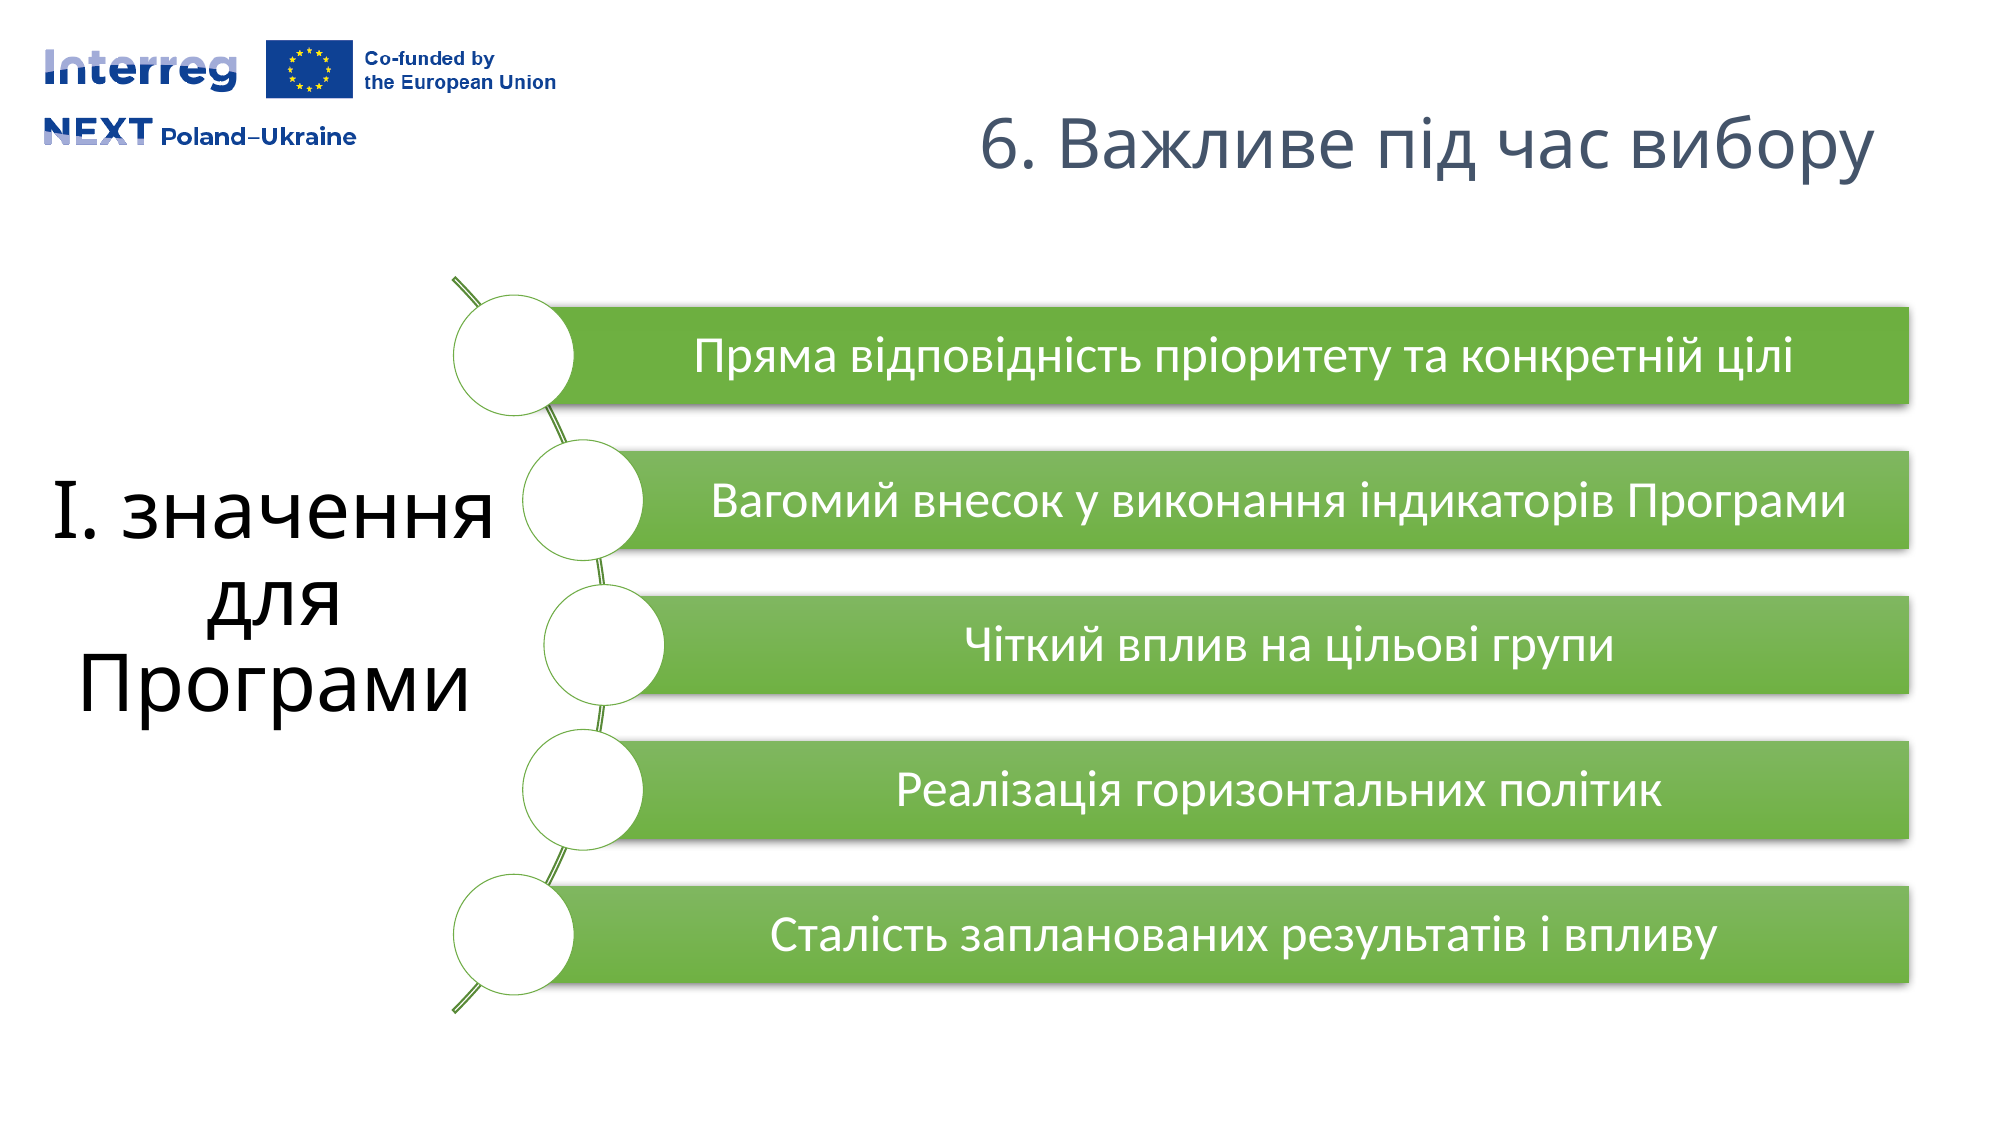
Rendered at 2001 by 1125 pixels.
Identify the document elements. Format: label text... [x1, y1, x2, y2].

text_box 6. Важливе під час вибору [935, 59, 1920, 191]
subtitle Lublin, 6 października 2022 [275, 895, 1775, 1125]
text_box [441, 258, 1920, 1032]
picture [24, 16, 575, 178]
text_box I. значення для Програми [29, 388, 441, 737]
